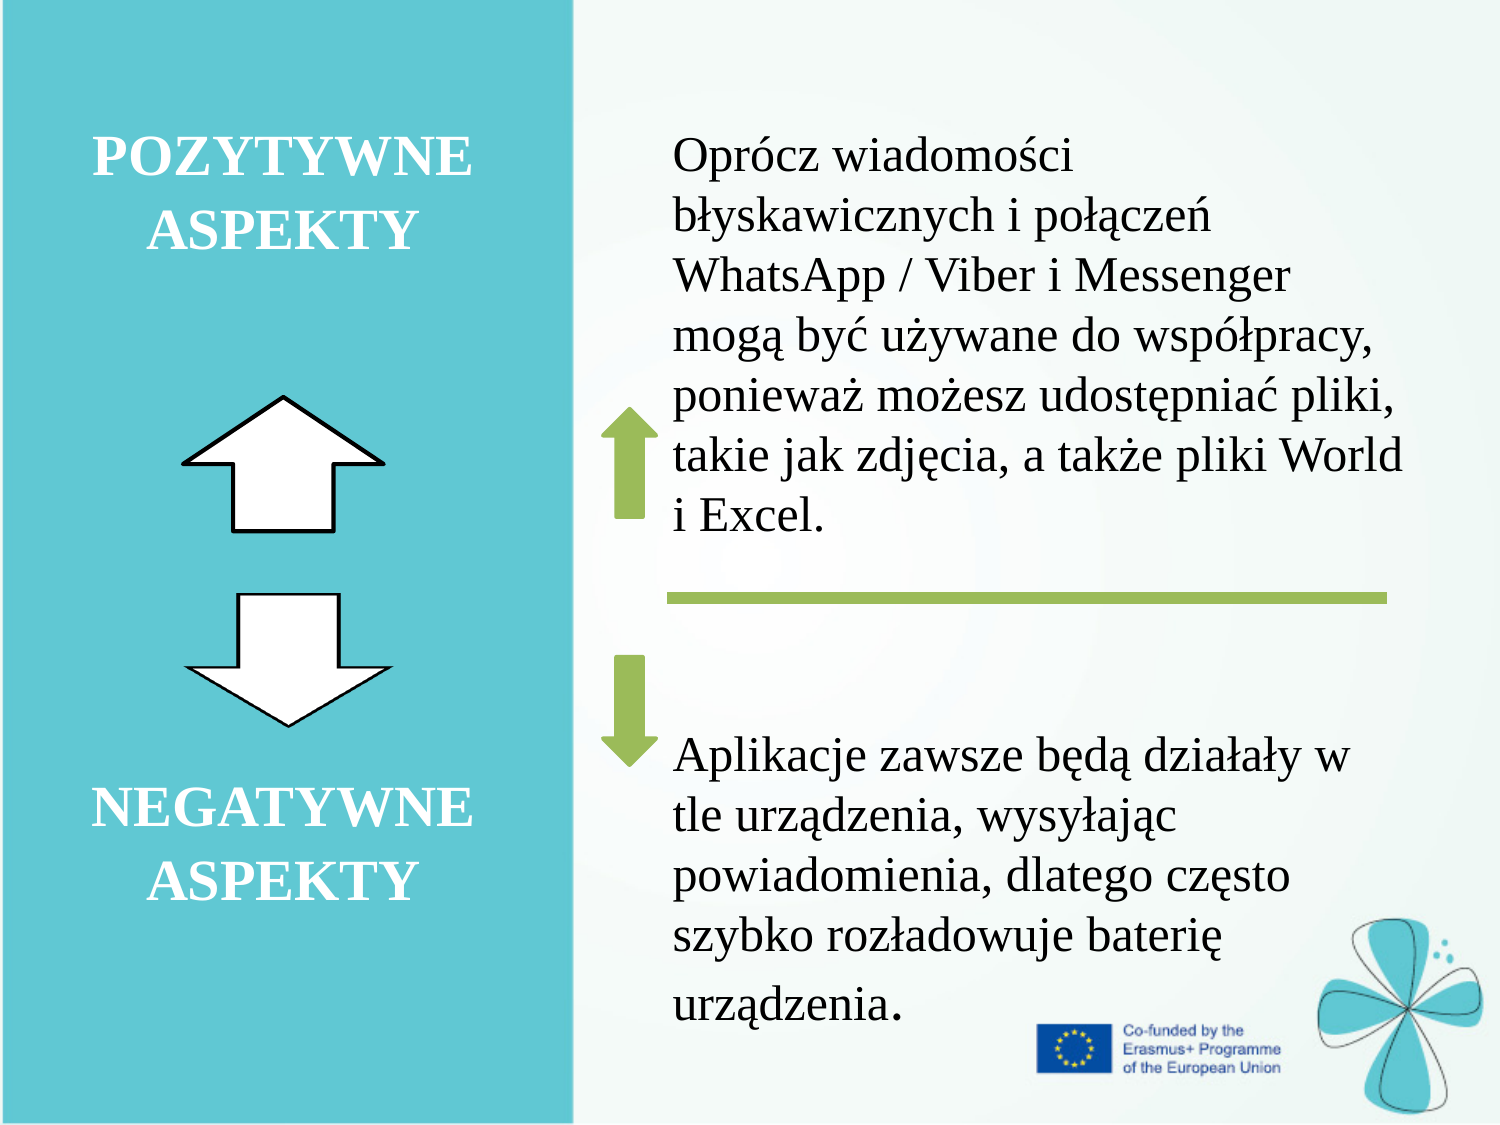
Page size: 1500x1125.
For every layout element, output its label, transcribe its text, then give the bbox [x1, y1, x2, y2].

table_header Negatywne aspekty [52, 765, 515, 913]
text_box [601, 654, 657, 767]
text_box [601, 406, 657, 519]
picture [0, 0, 1500, 1125]
table_header Pozytywne aspekty [52, 114, 515, 262]
text_box [180, 395, 386, 534]
text_box Oprócz wiadomości błyskawicznych i połączeń WhatsApp / Viber i Messenger mogą być używane do współpracy, ponieważ możesz udostępniać pliki, takie jak zdjęcia, a także pliki World i Excel. Aplikacje zawsze będą działały w tle urządzenia, wysyłając powiadomienia, dlatego często szybko rozładowuje baterię urządzenia. [657, 54, 1424, 1110]
